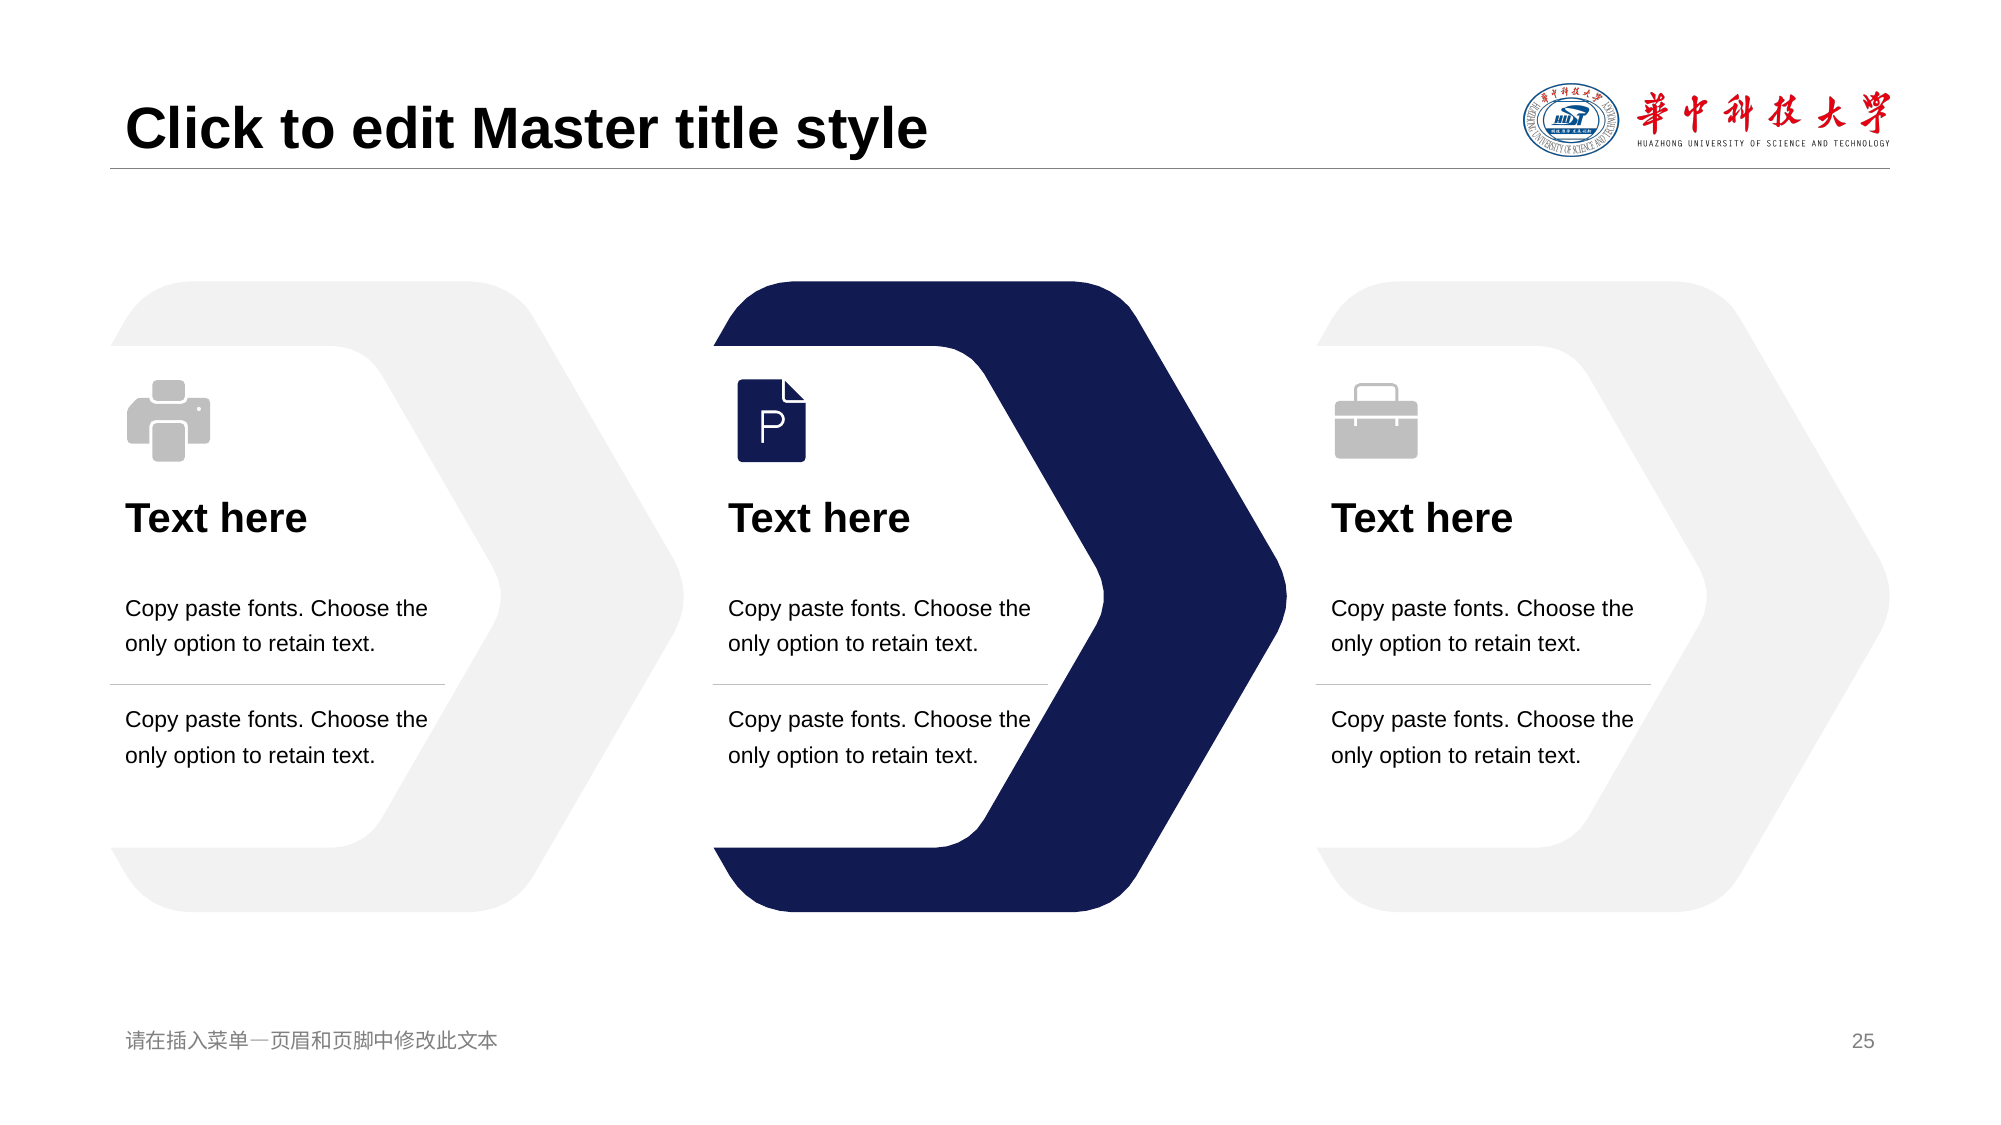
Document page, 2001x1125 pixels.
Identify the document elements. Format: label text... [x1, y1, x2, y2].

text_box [110, 281, 1890, 913]
slide_number 25 [1412, 1023, 1890, 1058]
title Click to edit Master title style [109, 0, 1890, 169]
footer 请在插入菜单—页眉和页脚中修改此文本 [109, 1023, 790, 1058]
